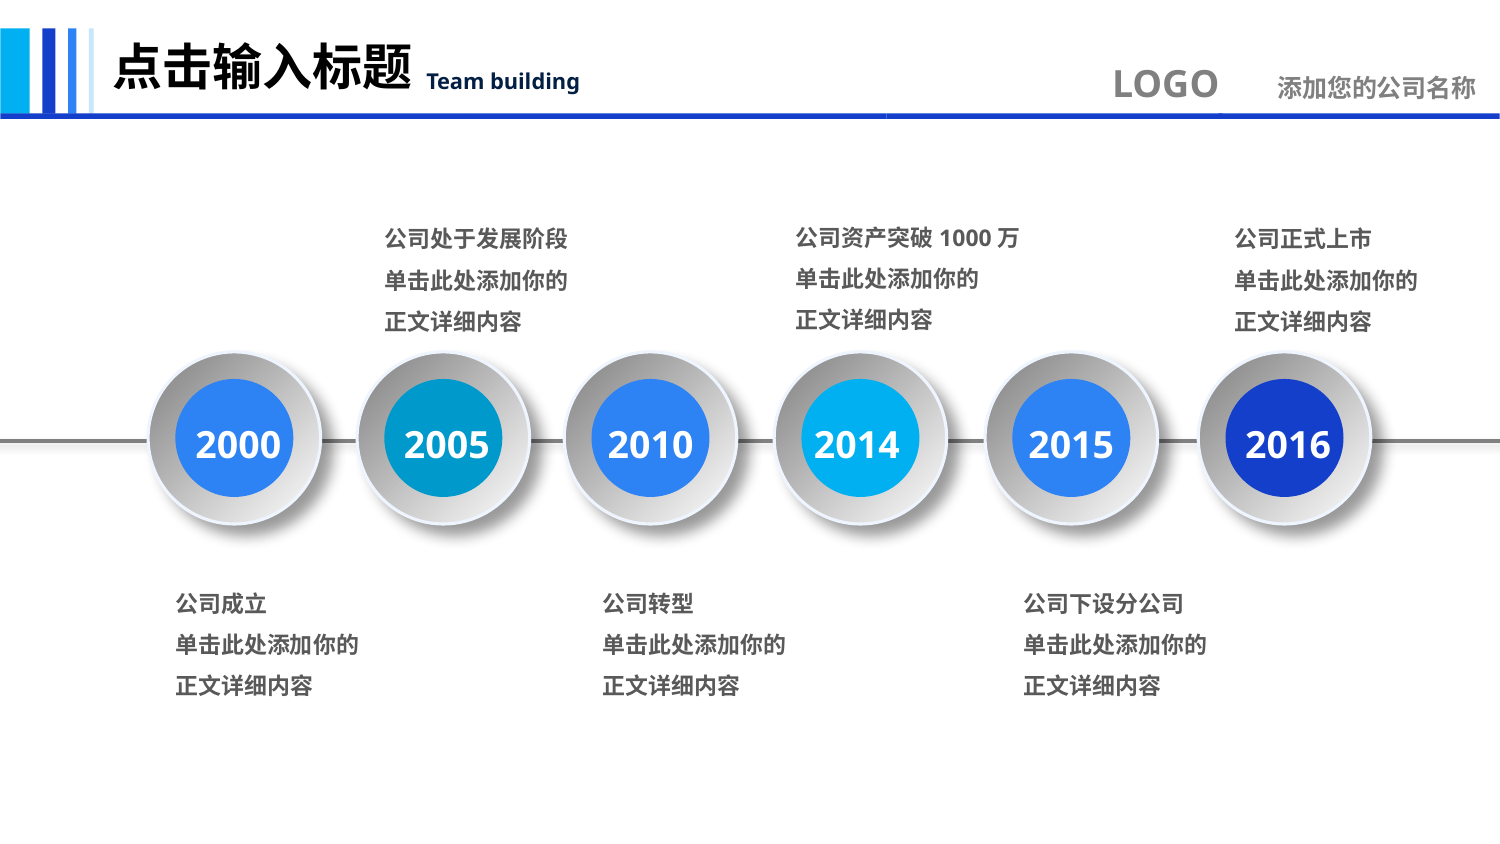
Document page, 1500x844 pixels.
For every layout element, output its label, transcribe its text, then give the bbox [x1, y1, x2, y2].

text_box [147, 351, 321, 525]
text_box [356, 351, 530, 525]
text_box 公司正式上市 单击此处添加你的 正文详细内容 [1219, 203, 1450, 343]
text_box 公司资产突破1000万单击此处添加你的 正文详细内容 [780, 202, 1039, 341]
text_box 点击输入标题 [97, 28, 739, 104]
text_box LOGO 添加您的公司名称 [1097, 52, 1500, 111]
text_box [0, 113, 1500, 120]
text_box 公司下设分公司 单击此处添加你的 正文详细内容 [1008, 568, 1255, 707]
text_box 公司处于发展阶段单击此处添加你的 正文详细内容 [369, 203, 592, 343]
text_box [984, 351, 1158, 525]
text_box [1197, 351, 1371, 525]
text_box 公司转型 单击此处添加你的 正文详细内容 [588, 568, 831, 707]
text_box Team building [411, 60, 700, 102]
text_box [563, 351, 737, 525]
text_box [773, 351, 947, 525]
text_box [0, 28, 94, 112]
text_box 公司成立 单击此处添加你的 正文详细内容 [160, 568, 385, 707]
